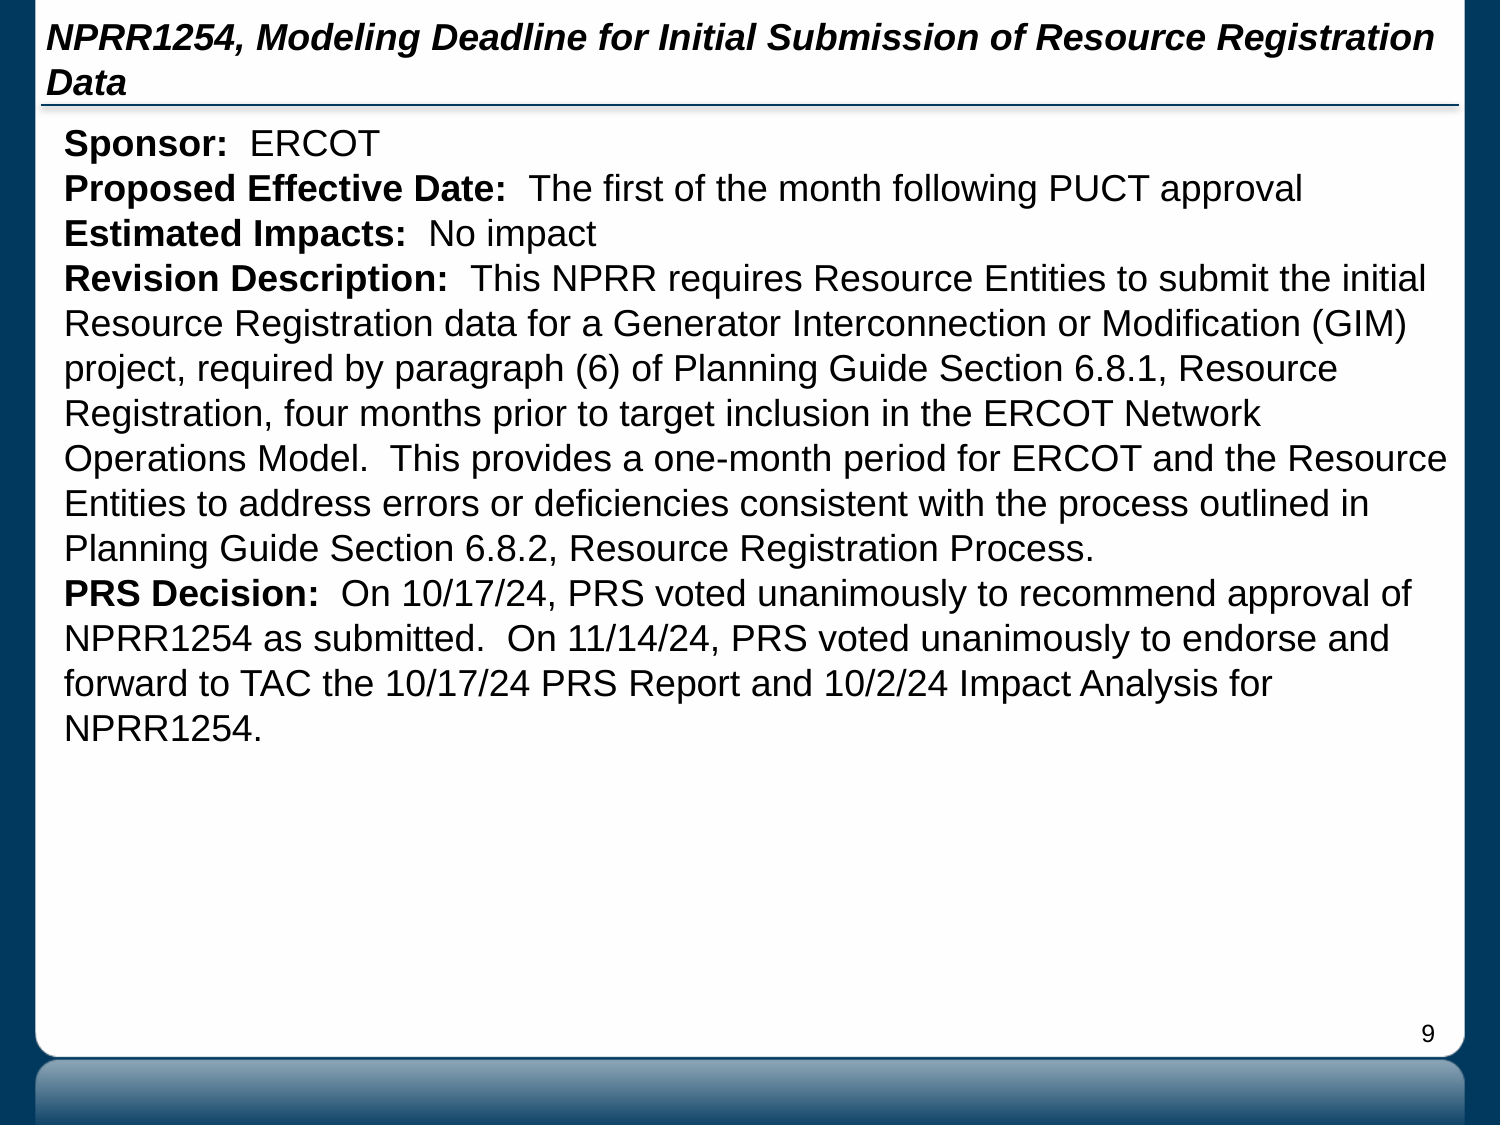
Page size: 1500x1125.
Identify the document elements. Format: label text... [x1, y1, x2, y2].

title NPRR1254, Modeling Deadline for Initial Submission of Resource Registration Data [31, 20, 1464, 97]
text_box Sponsor: ERCOT Proposed Effective Date: The first of the month following PUCT approval Estimated Impacts: No impact Revision Description: This NPRR requires Resource Entities to submit the initial Resource Registration data for a Generator Interconnection or Modification (GIM) project, required by paragraph (6) of Planning Guide Section 6.8.1, Resource Registration, four months prior to target inclusion in the ERCOT Network Operations Model. This provides a one-month period for ERCOT and the Resource Entities to address errors or deficiencies consistent with the process outlined in Planning Guide Section 6.8.2, Resource Registration Process. PRS Decision: On 10/17/24, PRS voted unanimously to recommend approval of NPRR1254 as submitted. On 11/14/24, PRS voted unanimously to endorse and forward to TAC the 10/17/24 PRS Report and 10/2/24 Impact Analysis for NPRR1254. [11, 111, 1464, 756]
picture [35, 0, 1465, 1125]
